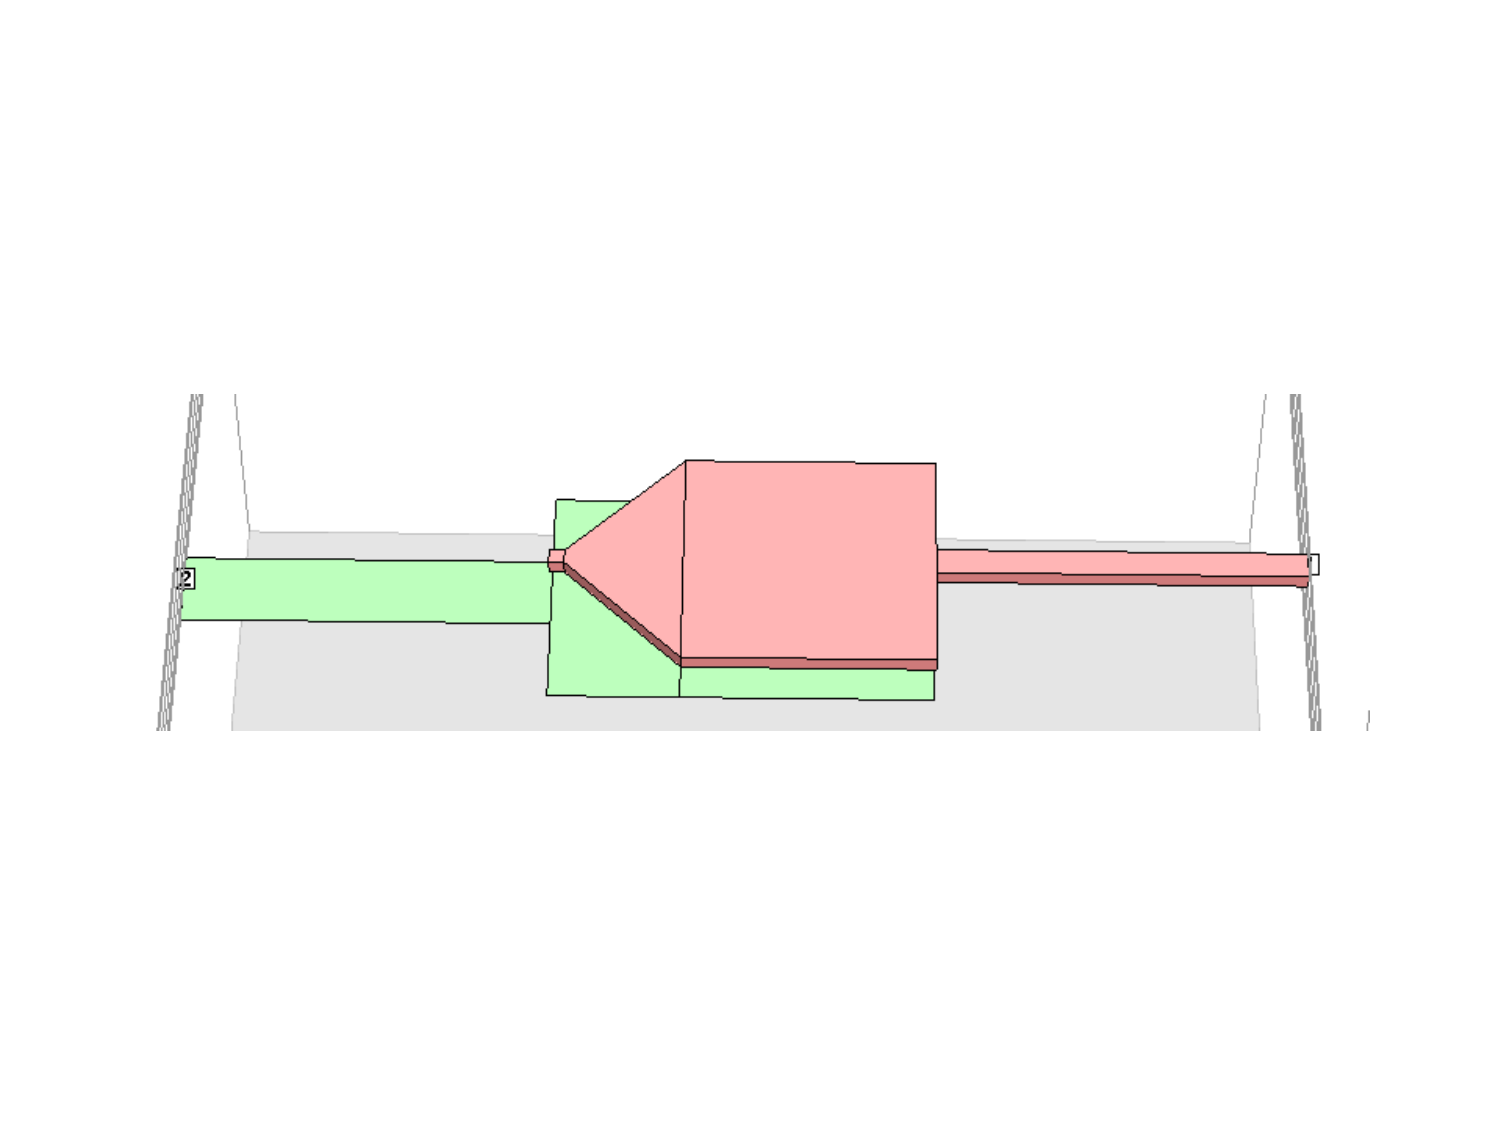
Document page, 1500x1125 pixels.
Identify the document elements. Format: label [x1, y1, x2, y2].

picture [130, 394, 1370, 731]
